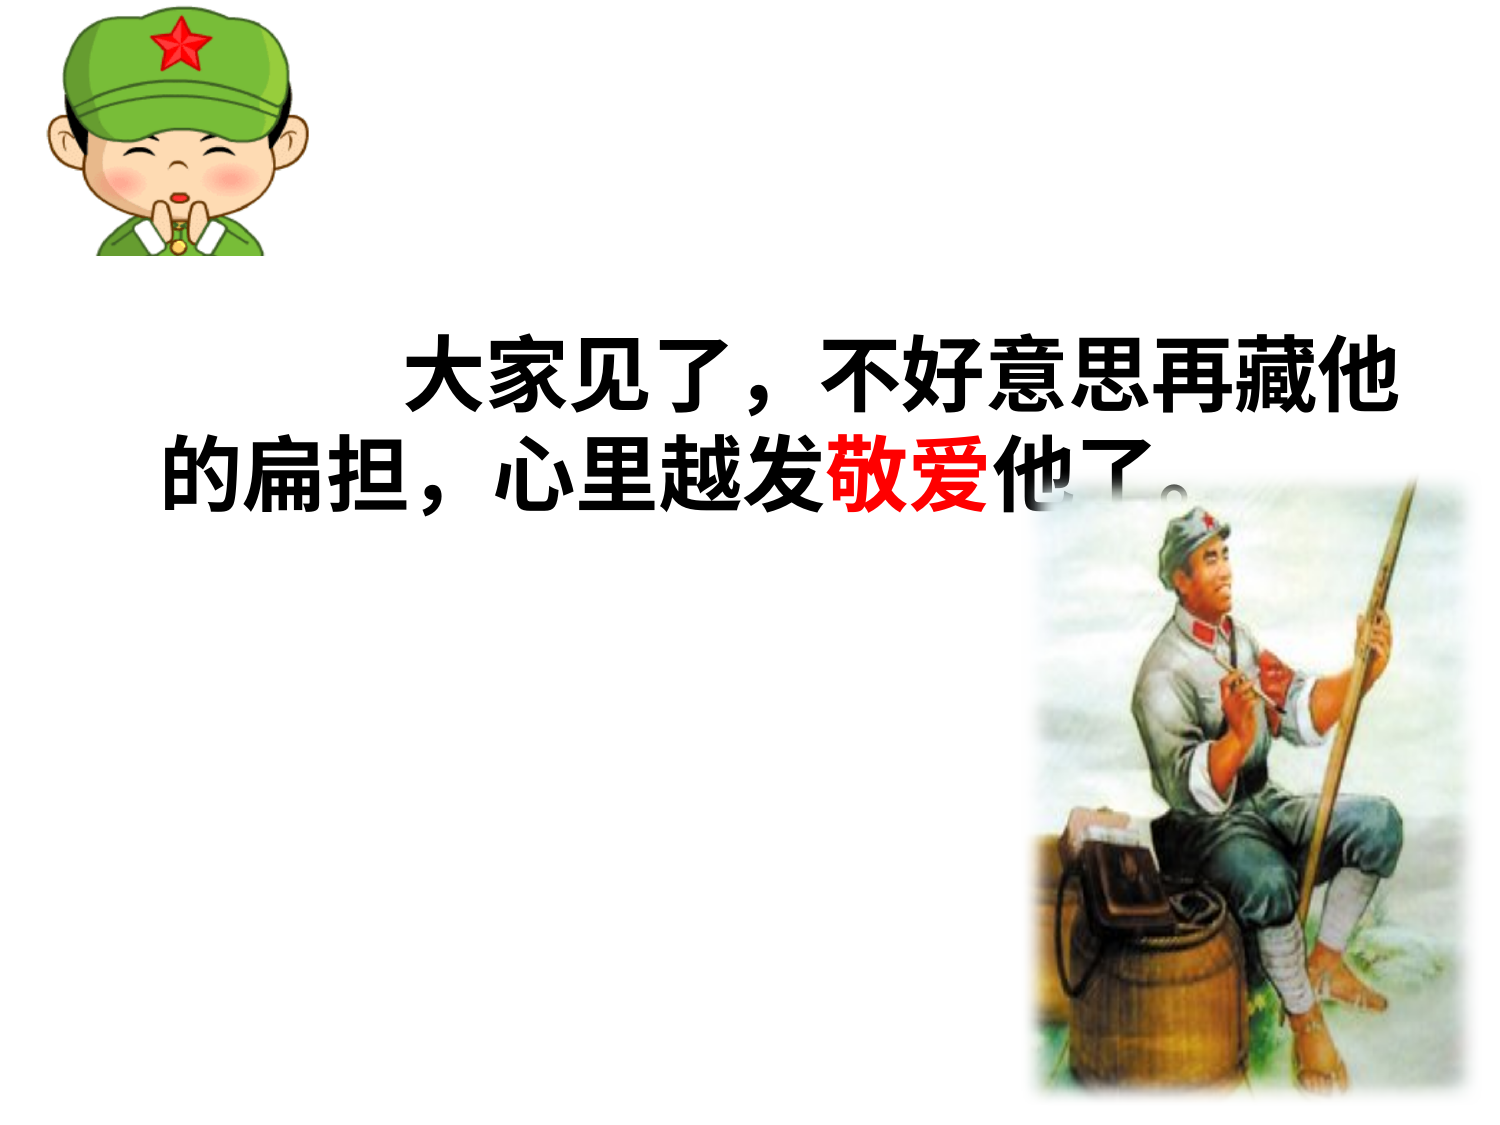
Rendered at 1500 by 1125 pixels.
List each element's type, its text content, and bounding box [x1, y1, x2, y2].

picture [40, 0, 316, 256]
list 大家见了，不好意思再藏他的扁担，心里越发敬爱他了。 [88, 314, 1439, 1057]
picture [1021, 469, 1482, 1107]
